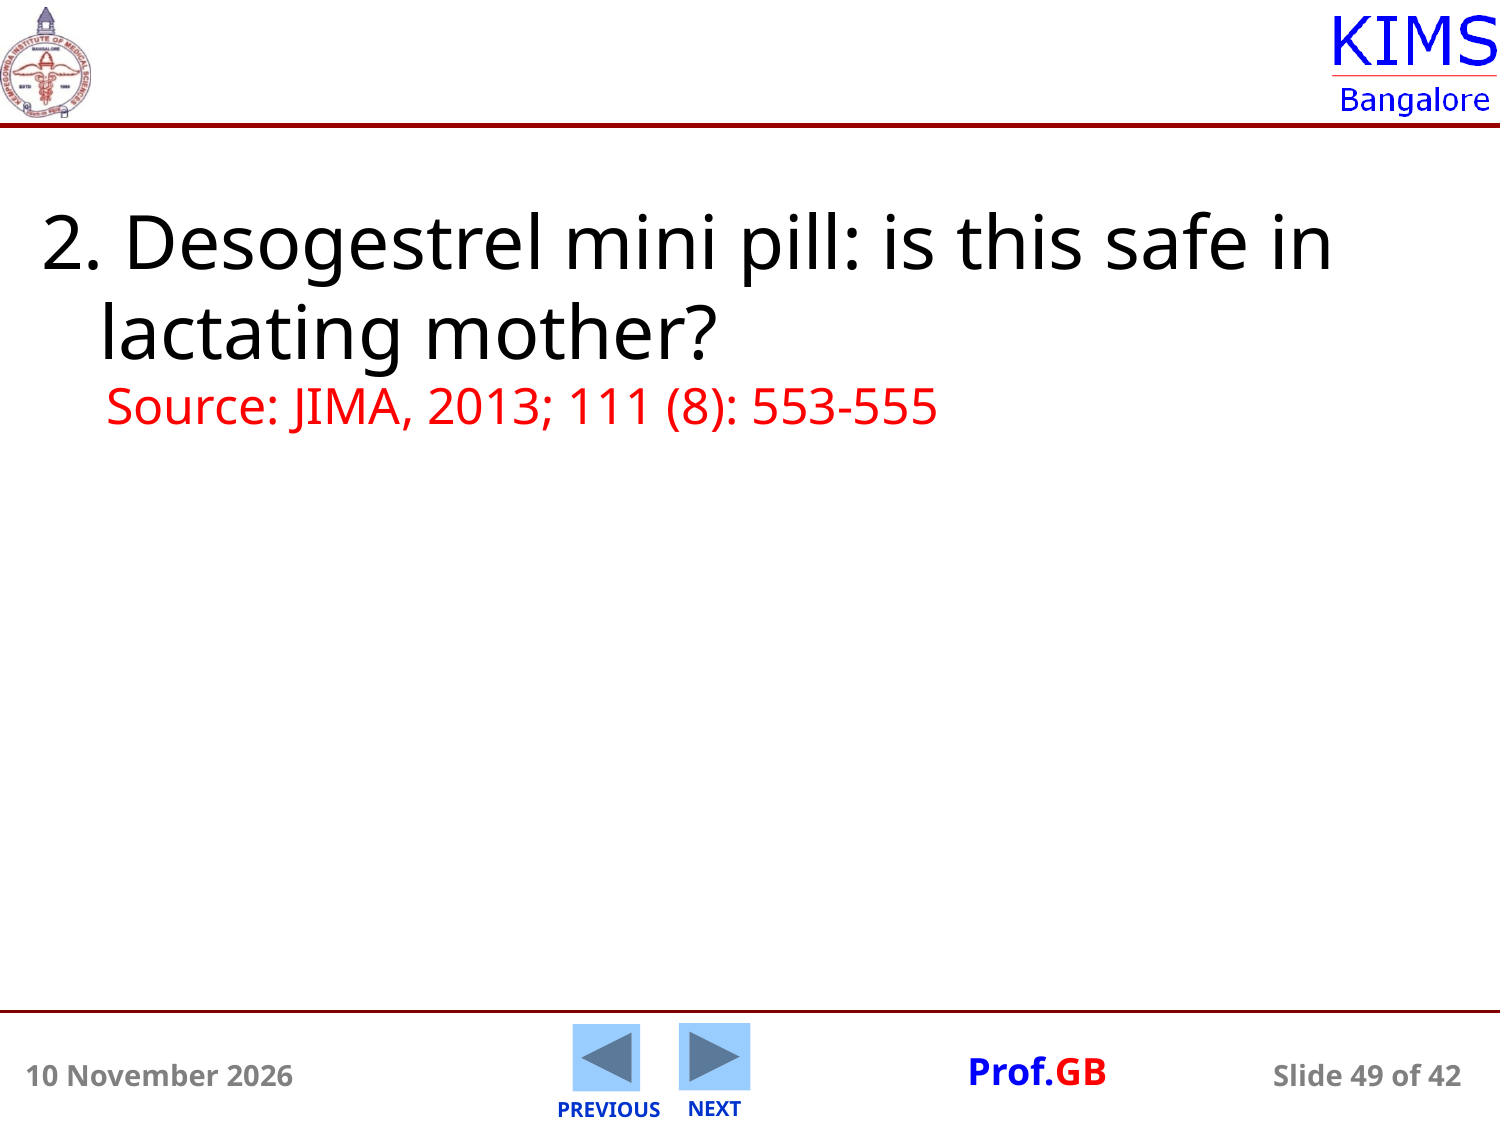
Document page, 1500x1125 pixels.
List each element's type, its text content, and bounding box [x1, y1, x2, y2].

text_box 2. Desogestrel mini pill: is this safe in lactating mother? Source: JIMA, 2013; 111 (8): 553-555 [26, 187, 1452, 443]
picture [1330, 12, 1500, 118]
picture [0, 7, 91, 118]
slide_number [10, 1051, 396, 1103]
